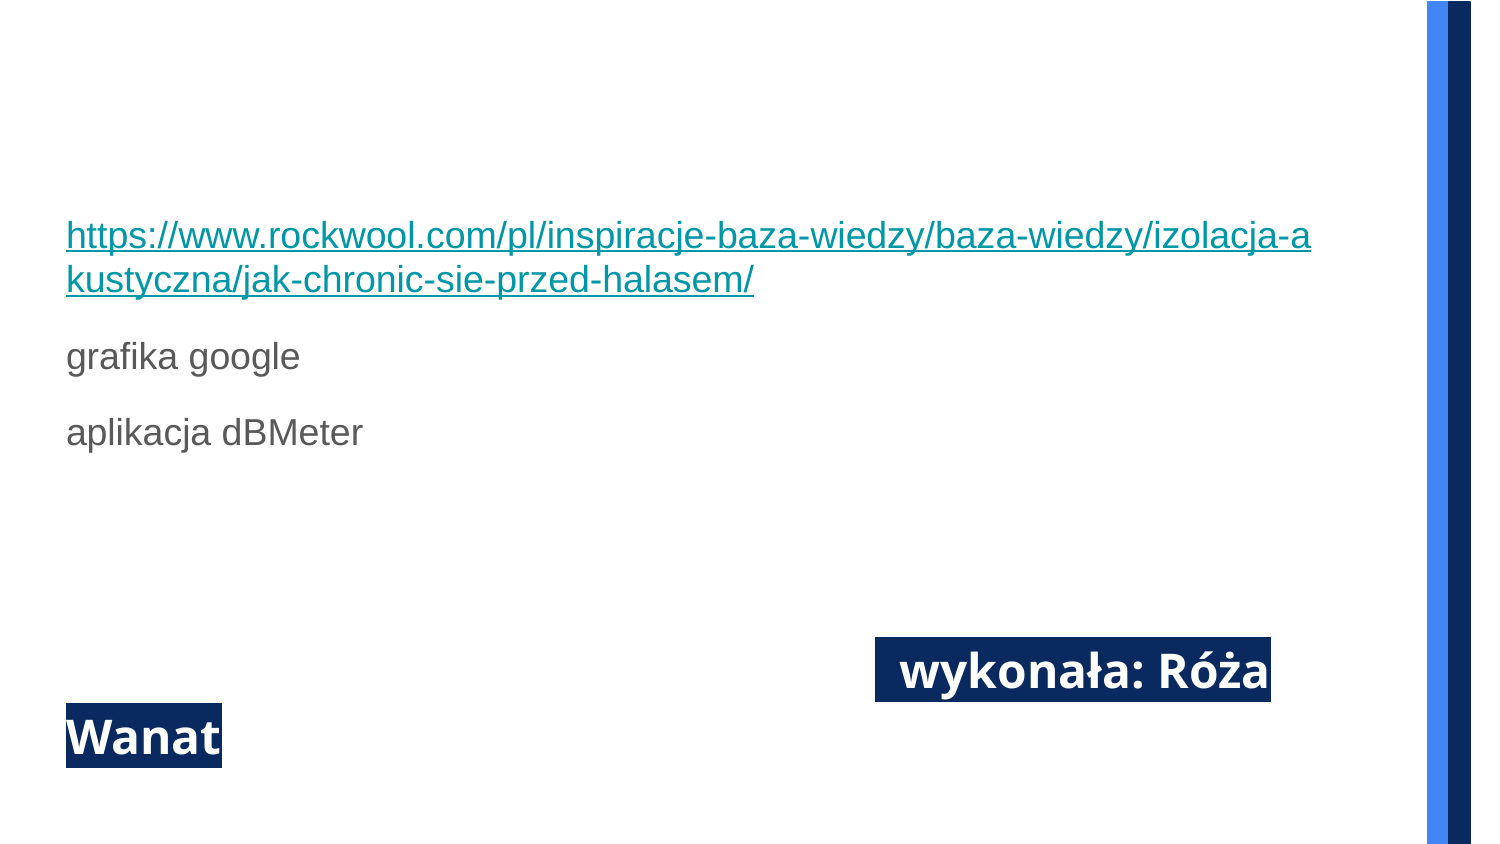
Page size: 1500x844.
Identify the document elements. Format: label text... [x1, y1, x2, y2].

text_box [1427, 2, 1448, 844]
text_box [1448, 2, 1471, 844]
list https://www.rockwool.com/pl/inspiracje-baza-wiedzy/baza-wiedzy/izolacja-akustyczna/jak-chronic-sie-przed-halasem/ grafika google aplikacja dBMeter wykonała: Róża Wanat wykonała: Róża Wanat [51, 189, 1333, 750]
